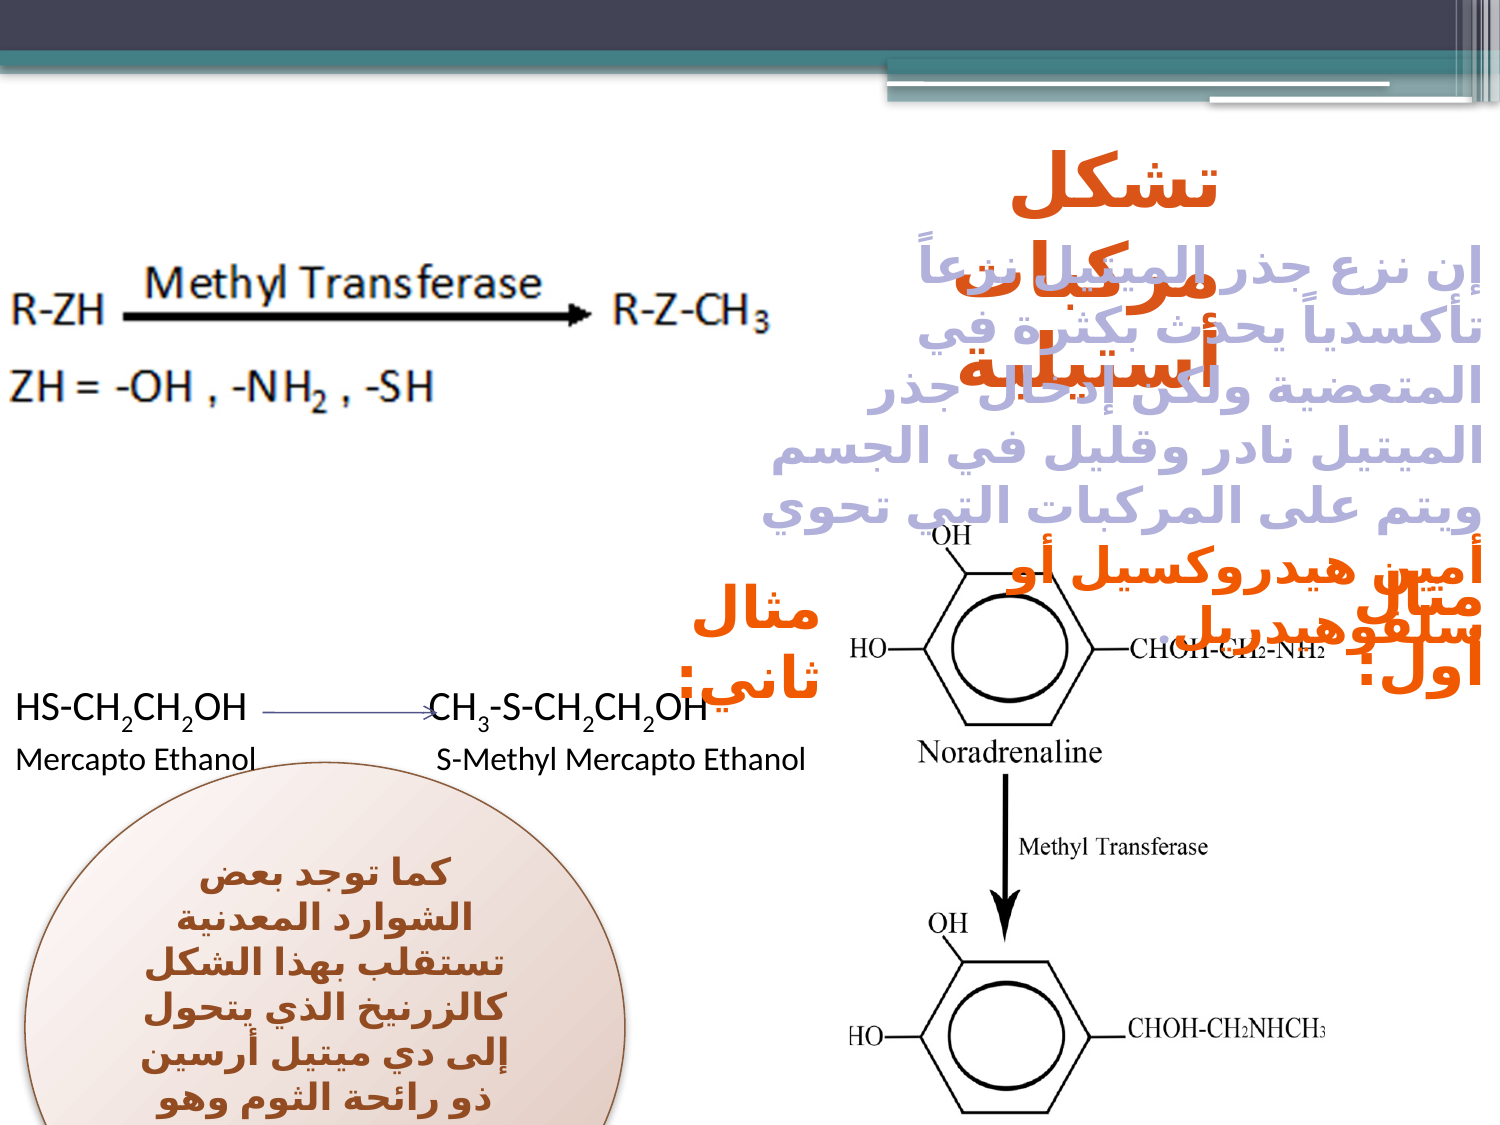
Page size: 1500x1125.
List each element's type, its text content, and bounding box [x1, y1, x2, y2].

text_box تشكل مركبات أستيلية [724, 124, 1238, 259]
text_box [0, 0, 1500, 75]
text_box مثال أول: [1331, 549, 1500, 705]
text_box HS-CH2CH2OH CH3-S-CH2CH2OH Mercapto Ethanol S-Methyl Mercapto Ethanol [0, 671, 842, 785]
picture [0, 262, 773, 418]
picture [849, 524, 1326, 1125]
text_box كما توجد بعض الشوارد المعدنية تستقلب بهذا الشكل كالزرنيخ الذي يتحول إلى دي ميتيل أرسين ذو رائحة الثوم وهو يطرح عن طريق الرئتين . [24, 785, 626, 1125]
text_box إن نزع جذر الميتيل نزعاً تأكسدياً يحدث بكثرة في المتعضية ولكن إدخال جذر الميتيل نادر وقليل في الجسم ويتم على المركبات التي تحوي أمين هيدروكسيل أو سلفوهيدريل. [725, 226, 1500, 661]
text_box مثال ثاني: [537, 562, 838, 718]
